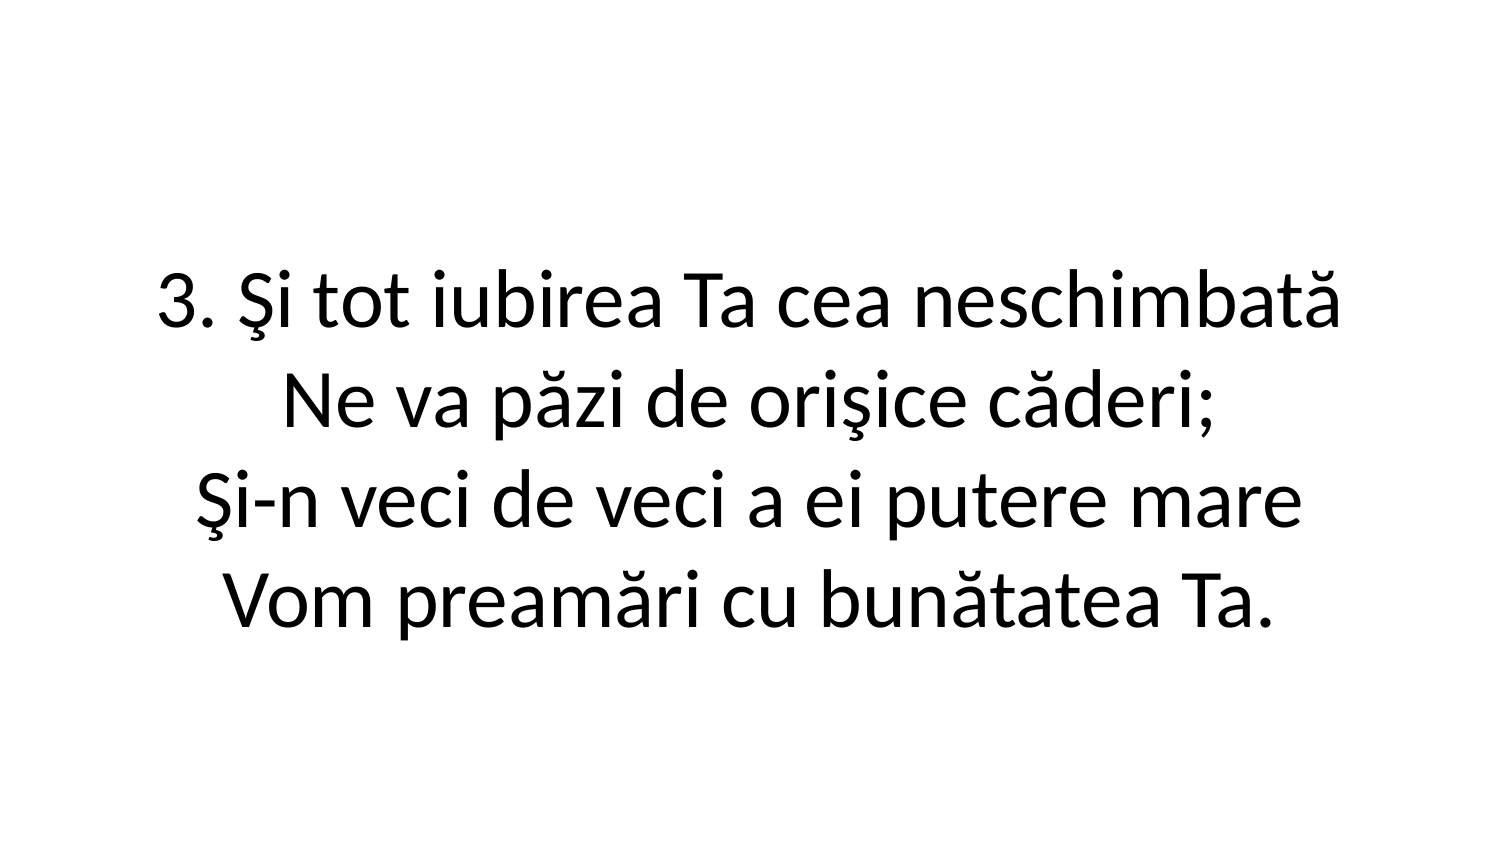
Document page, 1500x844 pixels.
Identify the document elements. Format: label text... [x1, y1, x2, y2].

text_box 3. Şi tot iubirea Ta cea neschimbată Ne va păzi de orişice căderi; Şi-n veci de veci a ei putere mare Vom preamări cu bunătatea Ta. [140, 192, 1360, 652]
